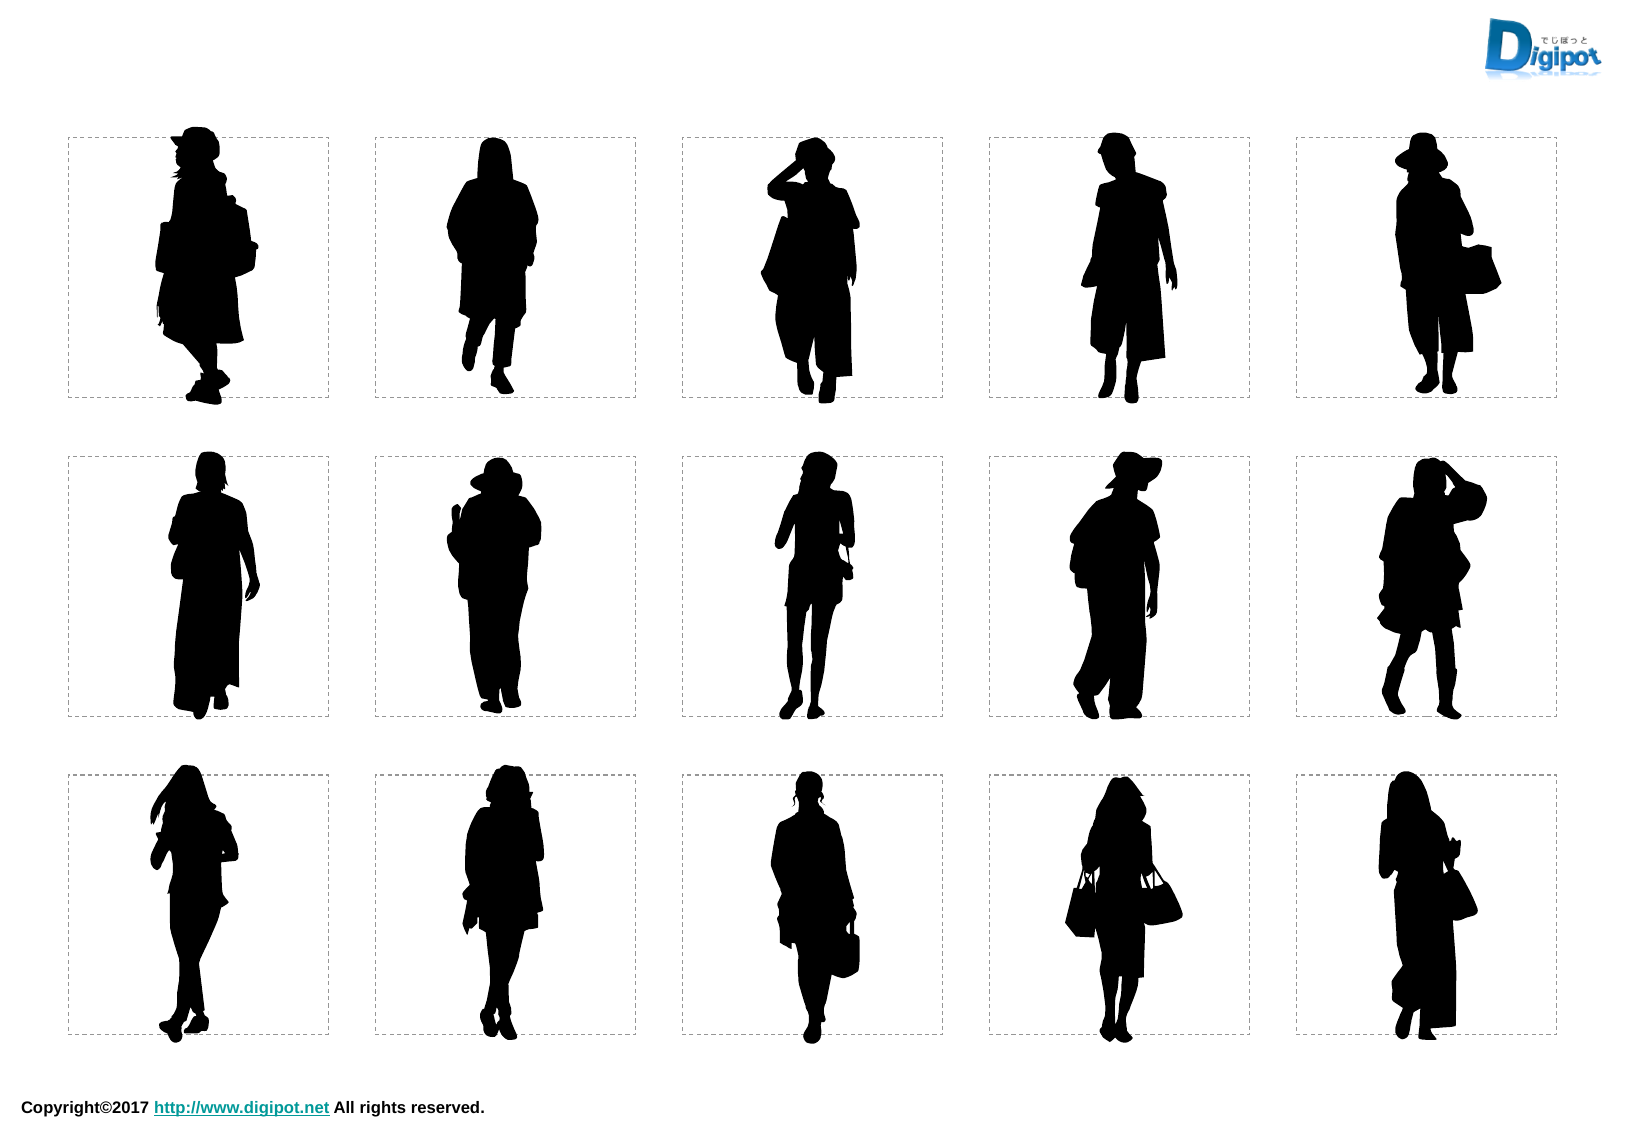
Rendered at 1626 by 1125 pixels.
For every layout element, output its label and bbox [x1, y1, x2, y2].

text_box [1378, 771, 1478, 1040]
text_box [760, 137, 860, 404]
text_box [1376, 457, 1488, 720]
text_box [1065, 776, 1183, 1043]
text_box [446, 457, 542, 714]
text_box [1395, 132, 1502, 395]
text_box [1081, 132, 1178, 404]
text_box [770, 771, 860, 1044]
text_box [155, 126, 259, 405]
text_box [774, 451, 855, 720]
text_box [446, 137, 539, 395]
text_box [168, 451, 260, 720]
text_box [1069, 451, 1163, 720]
text_box [462, 764, 545, 1040]
text_box [150, 764, 239, 1043]
picture [1485, 18, 1602, 82]
